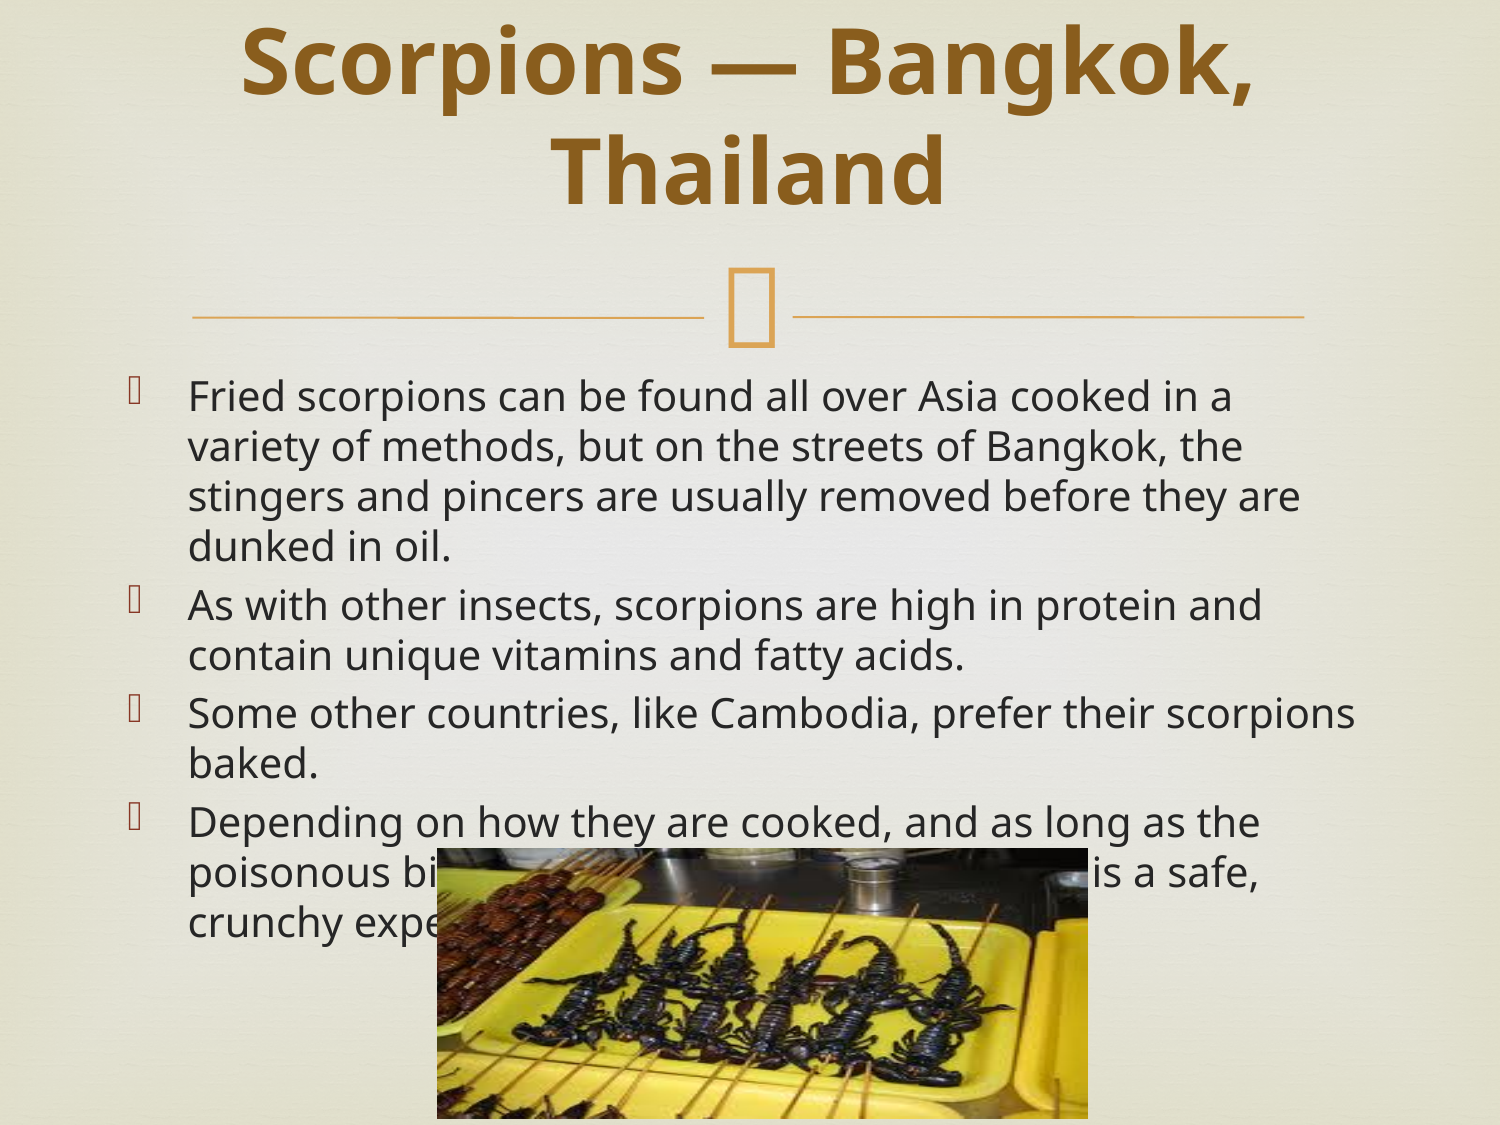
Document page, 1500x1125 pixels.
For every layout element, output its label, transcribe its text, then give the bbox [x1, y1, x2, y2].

list Fried scorpions can be found all over Asia cooked in a variety of methods, but on the streets of Bangkok, the stingers and pincers are usually removed before they are dunked in oil. As with other insects, scorpions are high in protein and contain unique vitamins and fatty acids. Some other countries, like Cambodia, prefer their scorpions baked. Depending on how they are cooked, and as long as the poisonous bits are done away with, this snack is a safe, crunchy experience. [112, 362, 1384, 999]
title Scorpions — Bangkok, Thailand [112, 93, 1386, 267]
picture [436, 847, 1088, 1120]
